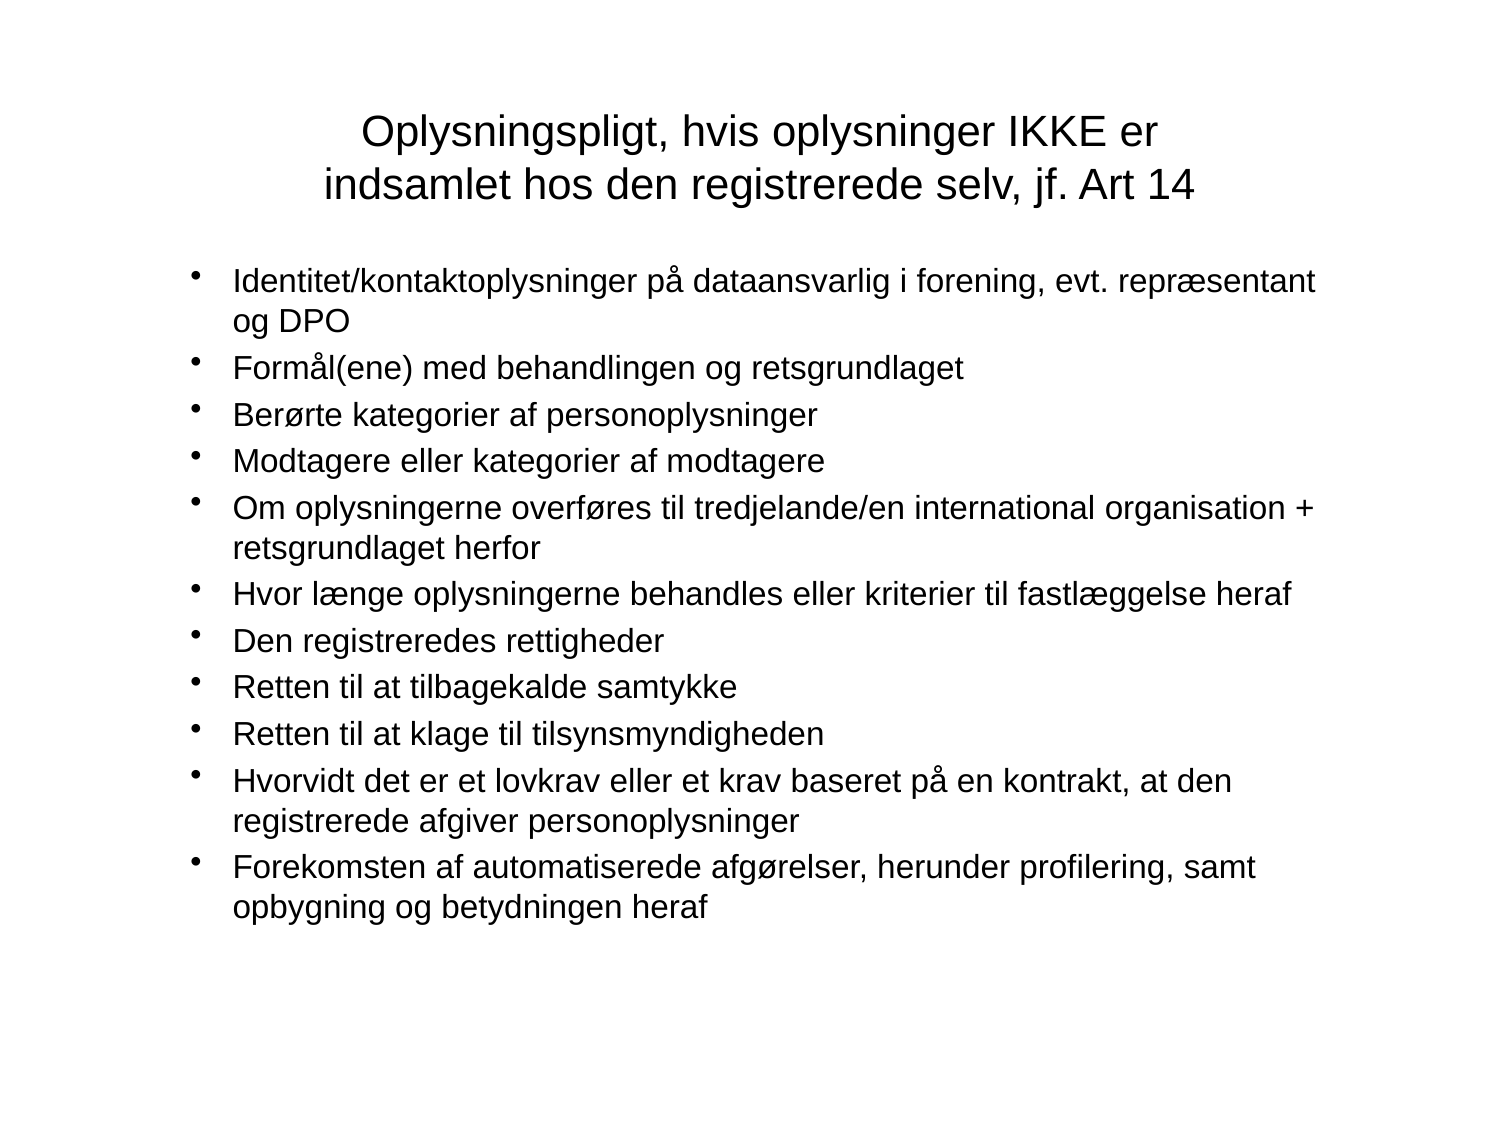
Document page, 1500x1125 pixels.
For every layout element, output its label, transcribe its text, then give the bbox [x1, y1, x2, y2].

title Oplysningspligt, hvis oplysninger IKKE er indsamlet hos den registrerede selv, jf. Art 14 [253, 54, 1267, 252]
list Identitet/kontaktoplysninger på dataansvarlig i forening, evt. repræsentant og DPO Formål(ene) med behandlingen og retsgrundlaget Berørte kategorier af personoplysninger Modtagere eller kategorier af modtagere Om oplysningerne overføres til tredjelande/en international organisation + retsgrundlaget herfor Hvor længe oplysningerne behandles eller kriterier til fastlæggelse heraf Den registreredes rettigheder Retten til at tilbagekalde samtykke Retten til at klage til tilsynsmyndigheden Hvorvidt det er et lovkrav eller et krav baseret på en kontrakt, at den registrerede afgiver personoplysninger Forekomsten af automatiserede afgørelser, herunder profilering, samt opbygning og betydningen heraf [175, 252, 1345, 1020]
